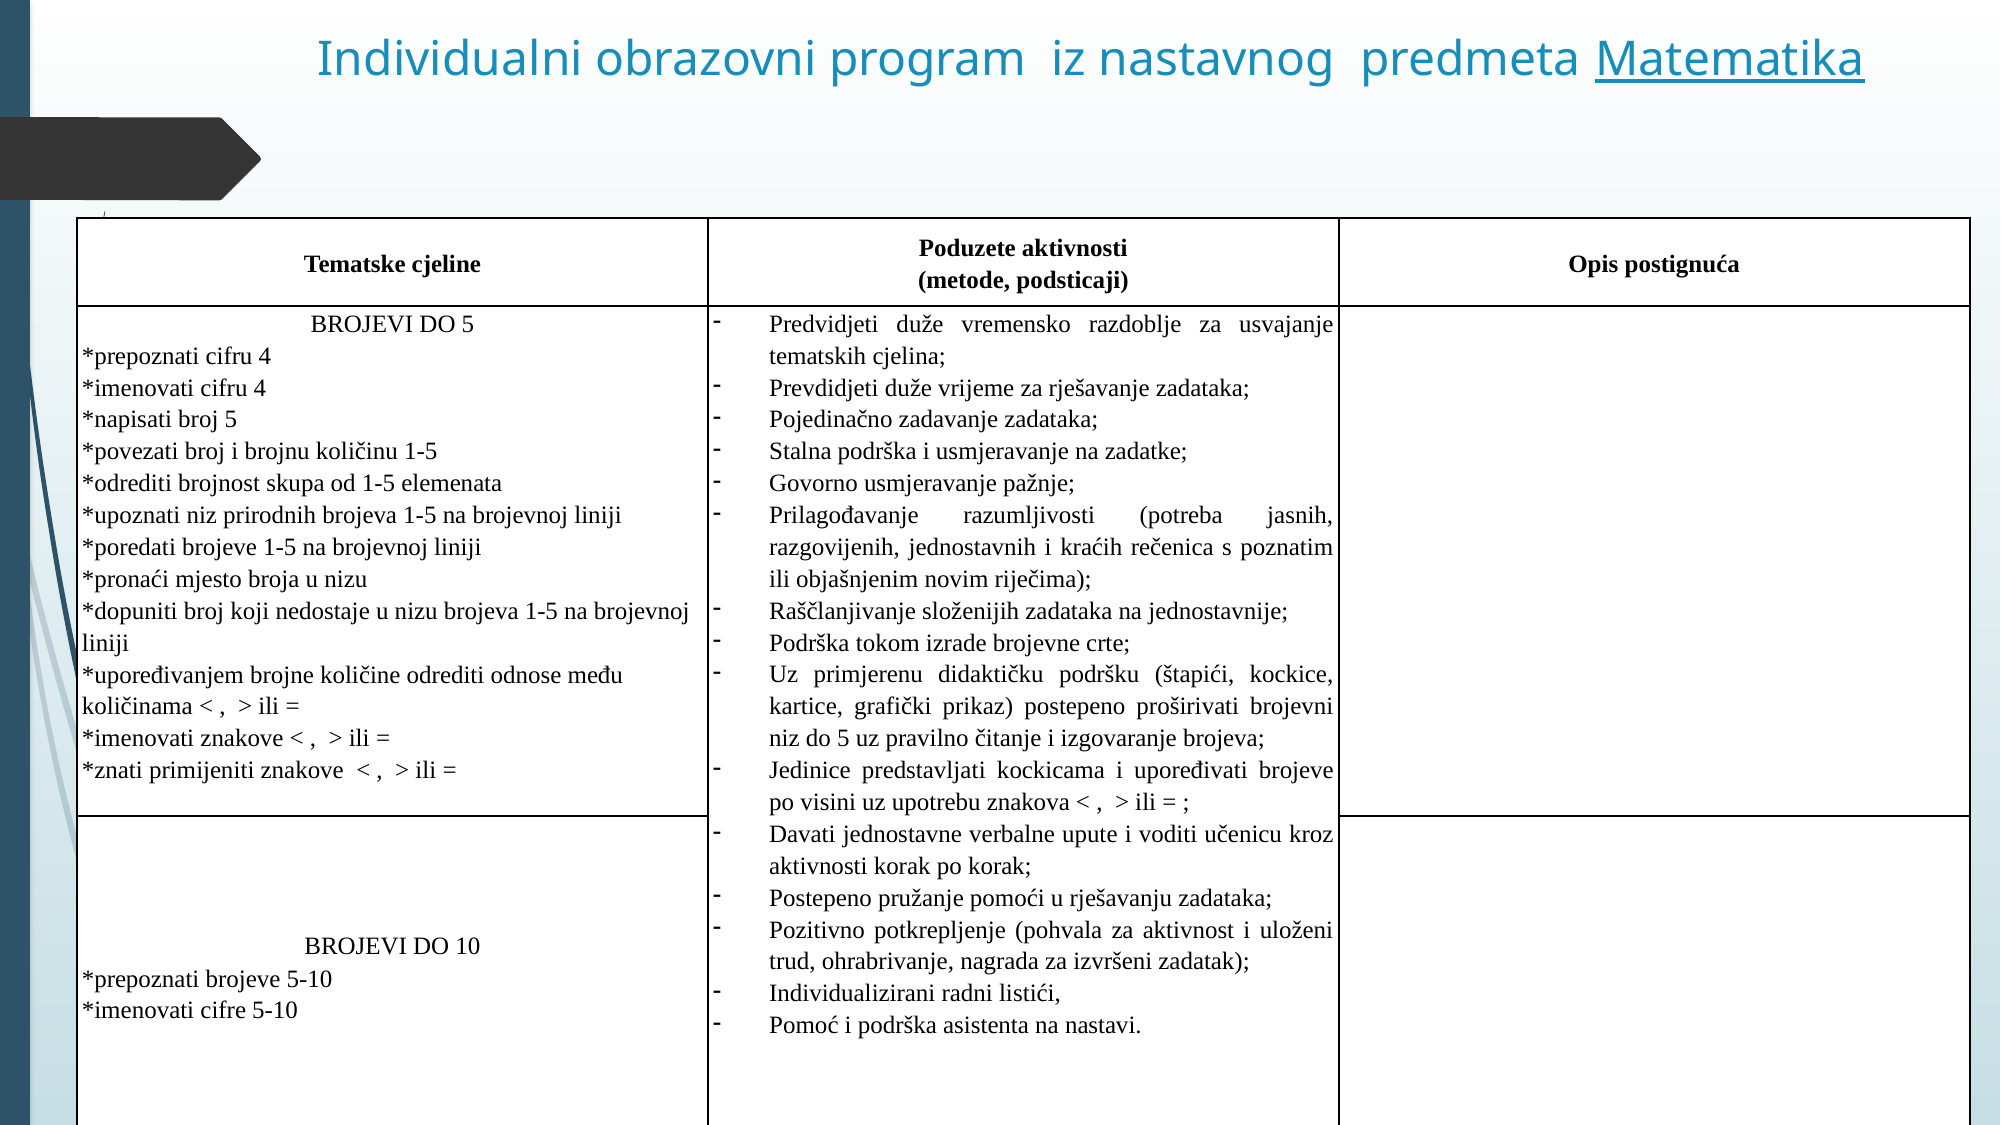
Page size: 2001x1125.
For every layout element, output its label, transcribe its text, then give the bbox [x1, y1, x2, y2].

table_header Opis postignuća [1340, 219, 1969, 305]
table_cell BROJEVI DO 10 *prepoznati brojeve 5-10 *imenovati cifre 5-10 [78, 817, 707, 1125]
title Individualni obrazovni program iz nastavnog predmeta Matematika [302, 19, 1888, 136]
table_cell Predvidjeti duže vremensko razdoblje za usvajanje tematskih cjelina; Prevdidjeti duže vrijeme za rješavanje zadataka; Pojedinačno zadavanje zadataka; Stalna podrška i usmjeravanje na zadatke; Govorno usmjeravanje pažnje; Prilagođavanje razumljivosti (potreba jasnih, razgovijenih, jednostavnih i kraćih rečenica s poznatim ili objašnjenim novim riječima); Raščlanjivanje složenijih zadataka na jednostavnije; Podrška tokom izrade brojevne crte; Uz primjerenu didaktičku podršku (štapići, kockice, kartice, grafički prikaz) postepeno proširivati brojevni niz do 5 uz pravilno čitanje i izgovaranje brojeva; Jedinice predstavljati kockicama i upoređivati brojeve po visini uz upotrebu znakova < , > ili = ; Davati jednostavne verbalne upute i voditi učenicu kroz aktivnosti korak po korak; Postepeno pružanje pomoći u rješavanju zadataka; Pozitivno potkrepljenje (pohvala za aktivnost i uloženi trud, ohrabrivanje, nagrada za izvršeni zadatak); Individualizirani radni listići, Pomoć i podrška asistenta na nastavi. [709, 307, 1338, 1125]
table_header Tematske cjeline [78, 219, 707, 305]
table_cell [1340, 307, 1969, 815]
table_header Poduzete aktivnosti (metode, podsticaji) [709, 219, 1338, 305]
table_cell [1340, 817, 1969, 1125]
table_cell BROJEVI DO 5 *prepoznati cifru 4 *imenovati cifru 4 *napisati broj 5 *povezati broj i brojnu količinu 1-5 *odrediti brojnost skupa od 1-5 elemenata *upoznati niz prirodnih brojeva 1-5 na brojevnoj liniji *poredati brojeve 1-5 na brojevnoj liniji *pronaći mjesto broja u nizu *dopuniti broj koji nedostaje u nizu brojeva 1-5 na brojevnoj liniji *upoređivanjem brojne količine odrediti odnose među količinama < , > ili = *imenovati znakove < , > ili = *znati primijeniti znakove < , > ili = [78, 307, 707, 815]
